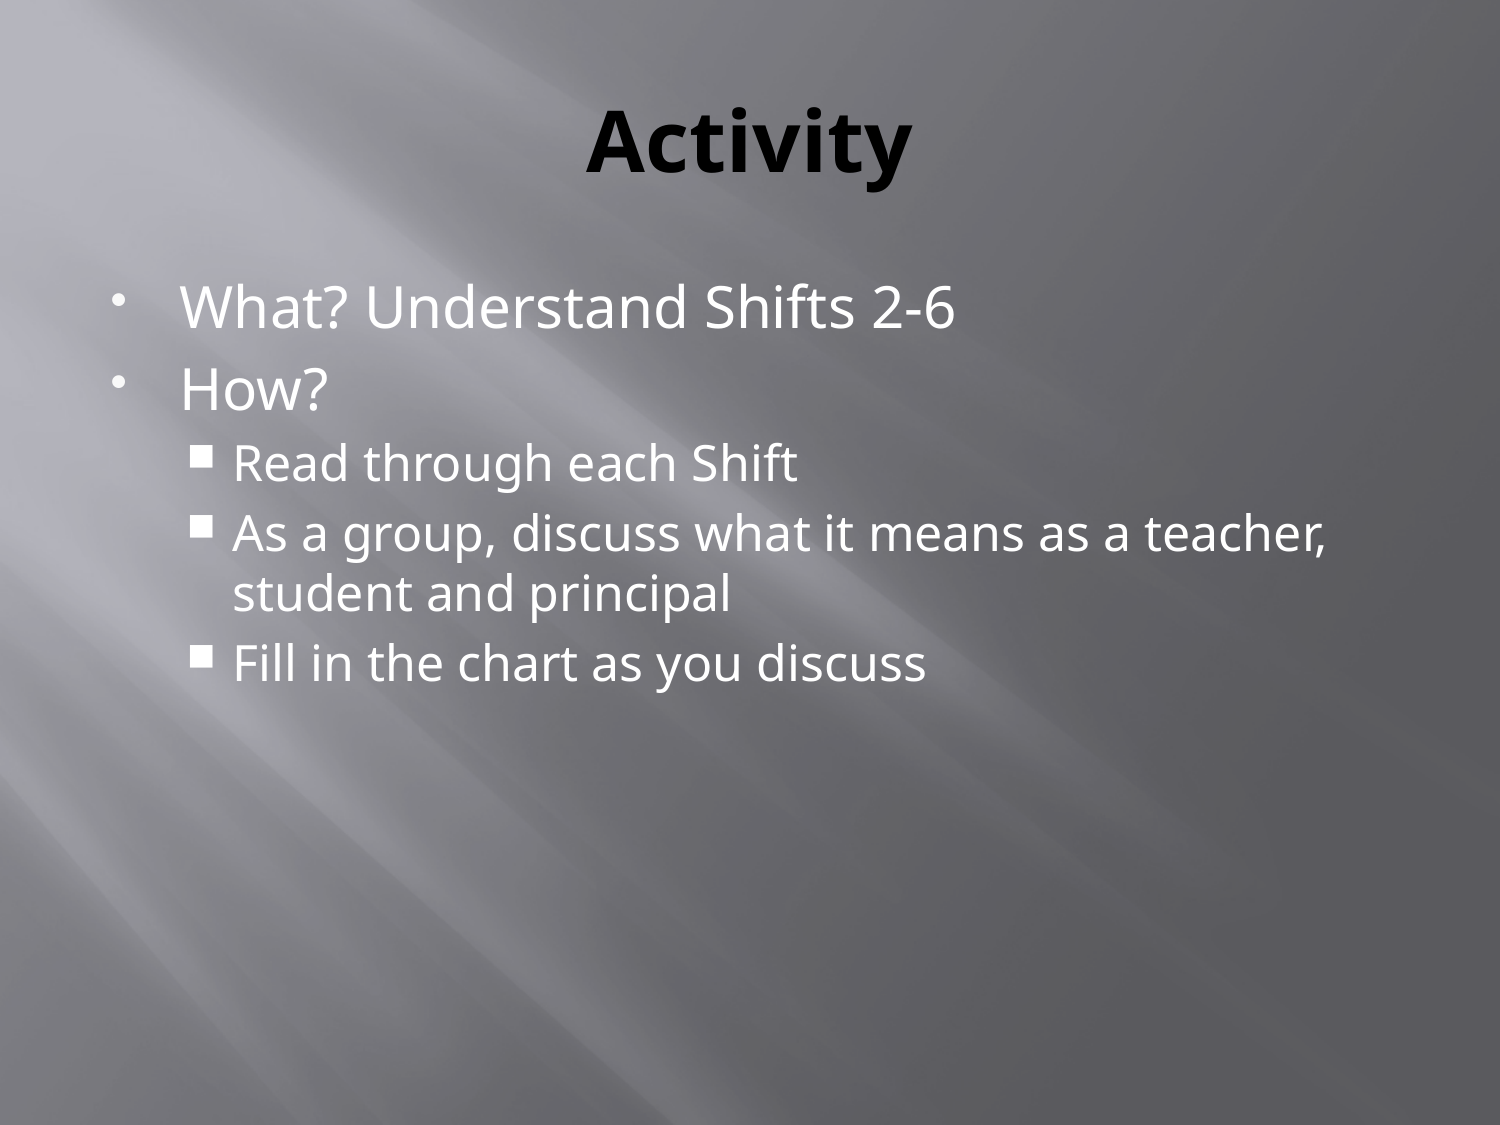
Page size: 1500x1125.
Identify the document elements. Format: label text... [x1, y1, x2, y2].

title Activity [75, 45, 1425, 233]
list What? Understand Shifts 2-6 How? Read through each Shift As a group, discuss what it means as a teacher, student and principal Fill in the chart as you discuss [75, 262, 1425, 1035]
